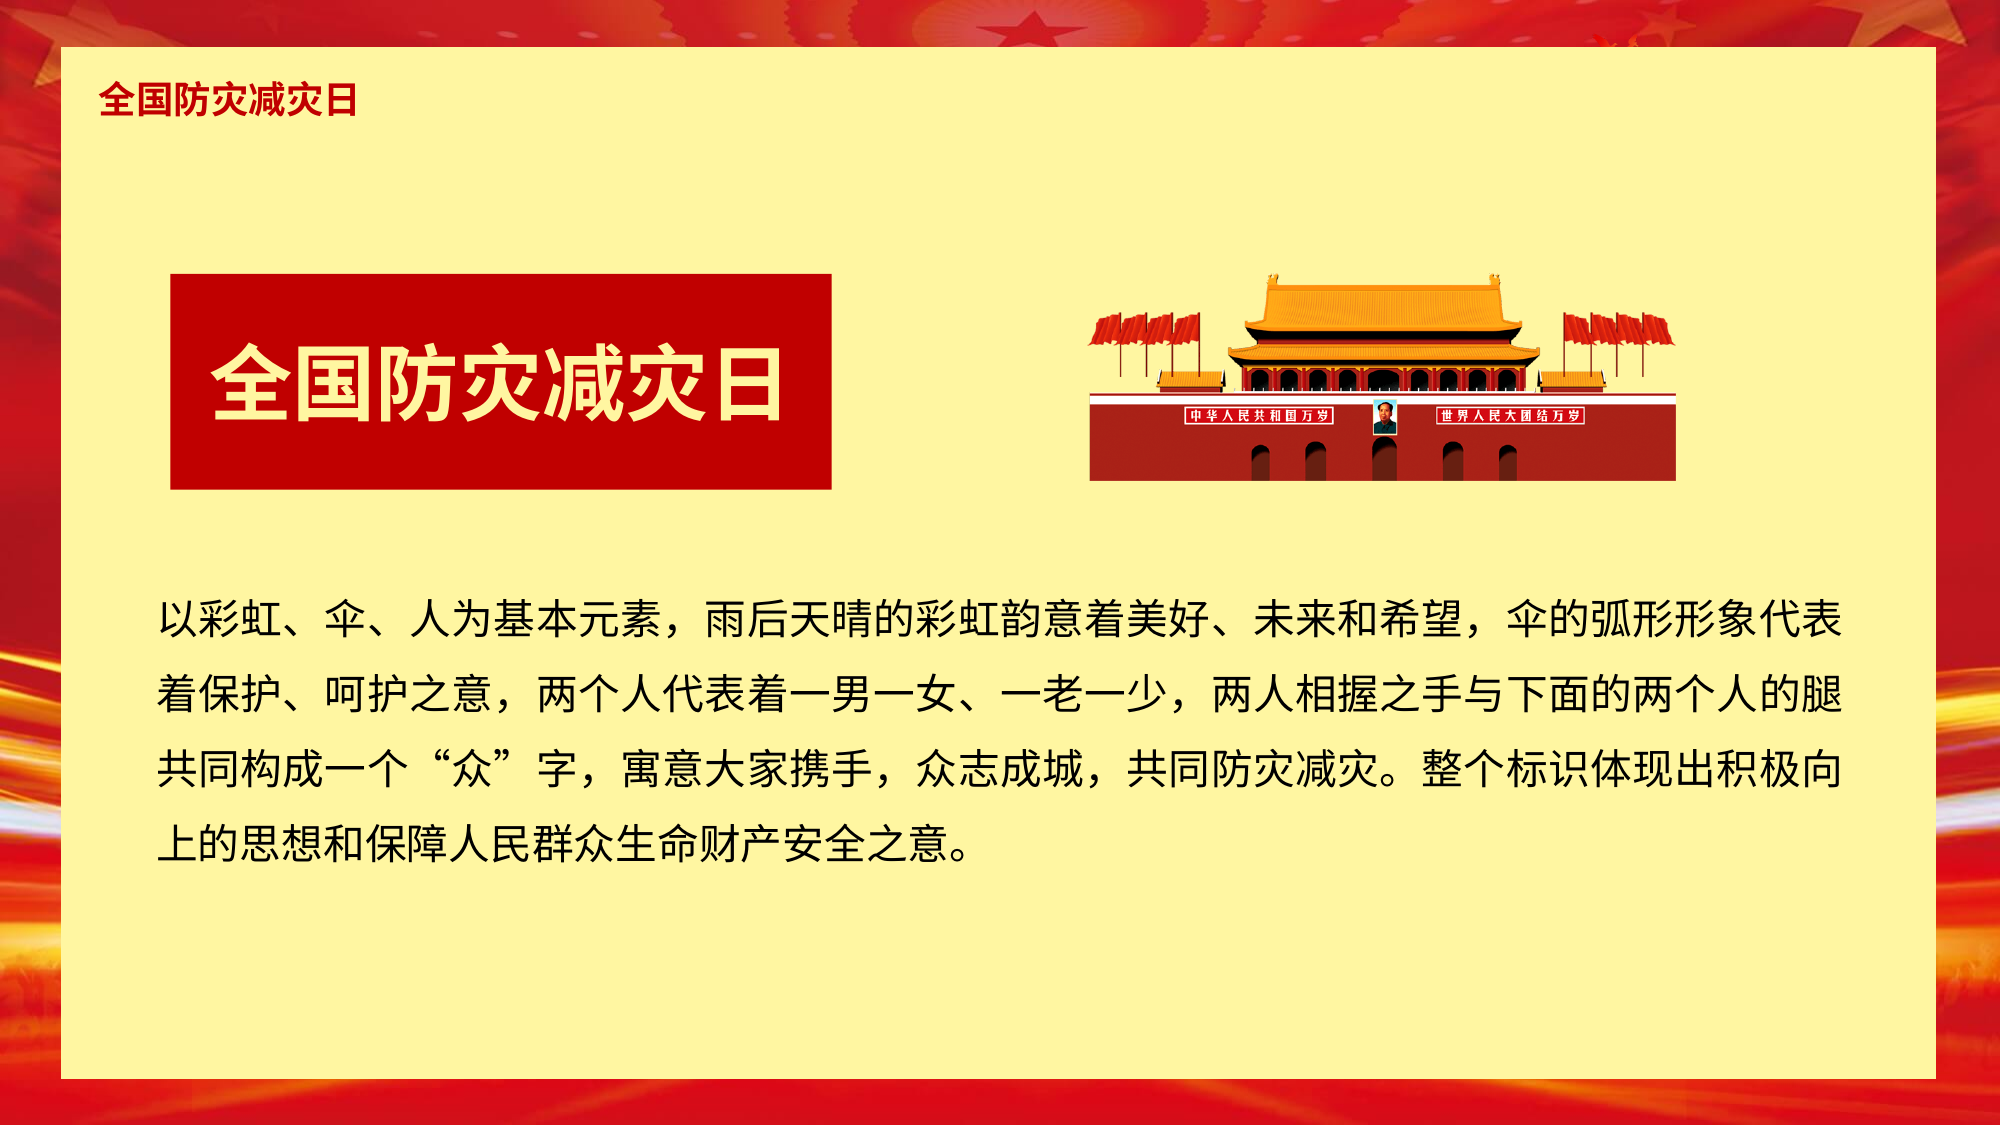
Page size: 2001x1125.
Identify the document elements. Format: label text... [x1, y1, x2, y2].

picture [0, 0, 2000, 1125]
text_box [61, 47, 1936, 1079]
text_box 以彩虹、伞、人为基本元素，雨后天晴的彩虹韵意着美好、未来和希望，伞的弧形形象代表着保护、呵护之意，两个人代表着一男一女、一老一少，两人相握之手与下面的两个人的腿共同构成一个“众”字，寓意大家携手，众志成城，共同防灾减灾。整个标识体现出积极向上的思想和保障人民群众生命财产安全之意。 [141, 560, 1859, 876]
text_box 全国防灾减灾日 [83, 68, 377, 129]
text_box 全国防灾减灾日 [170, 273, 832, 490]
